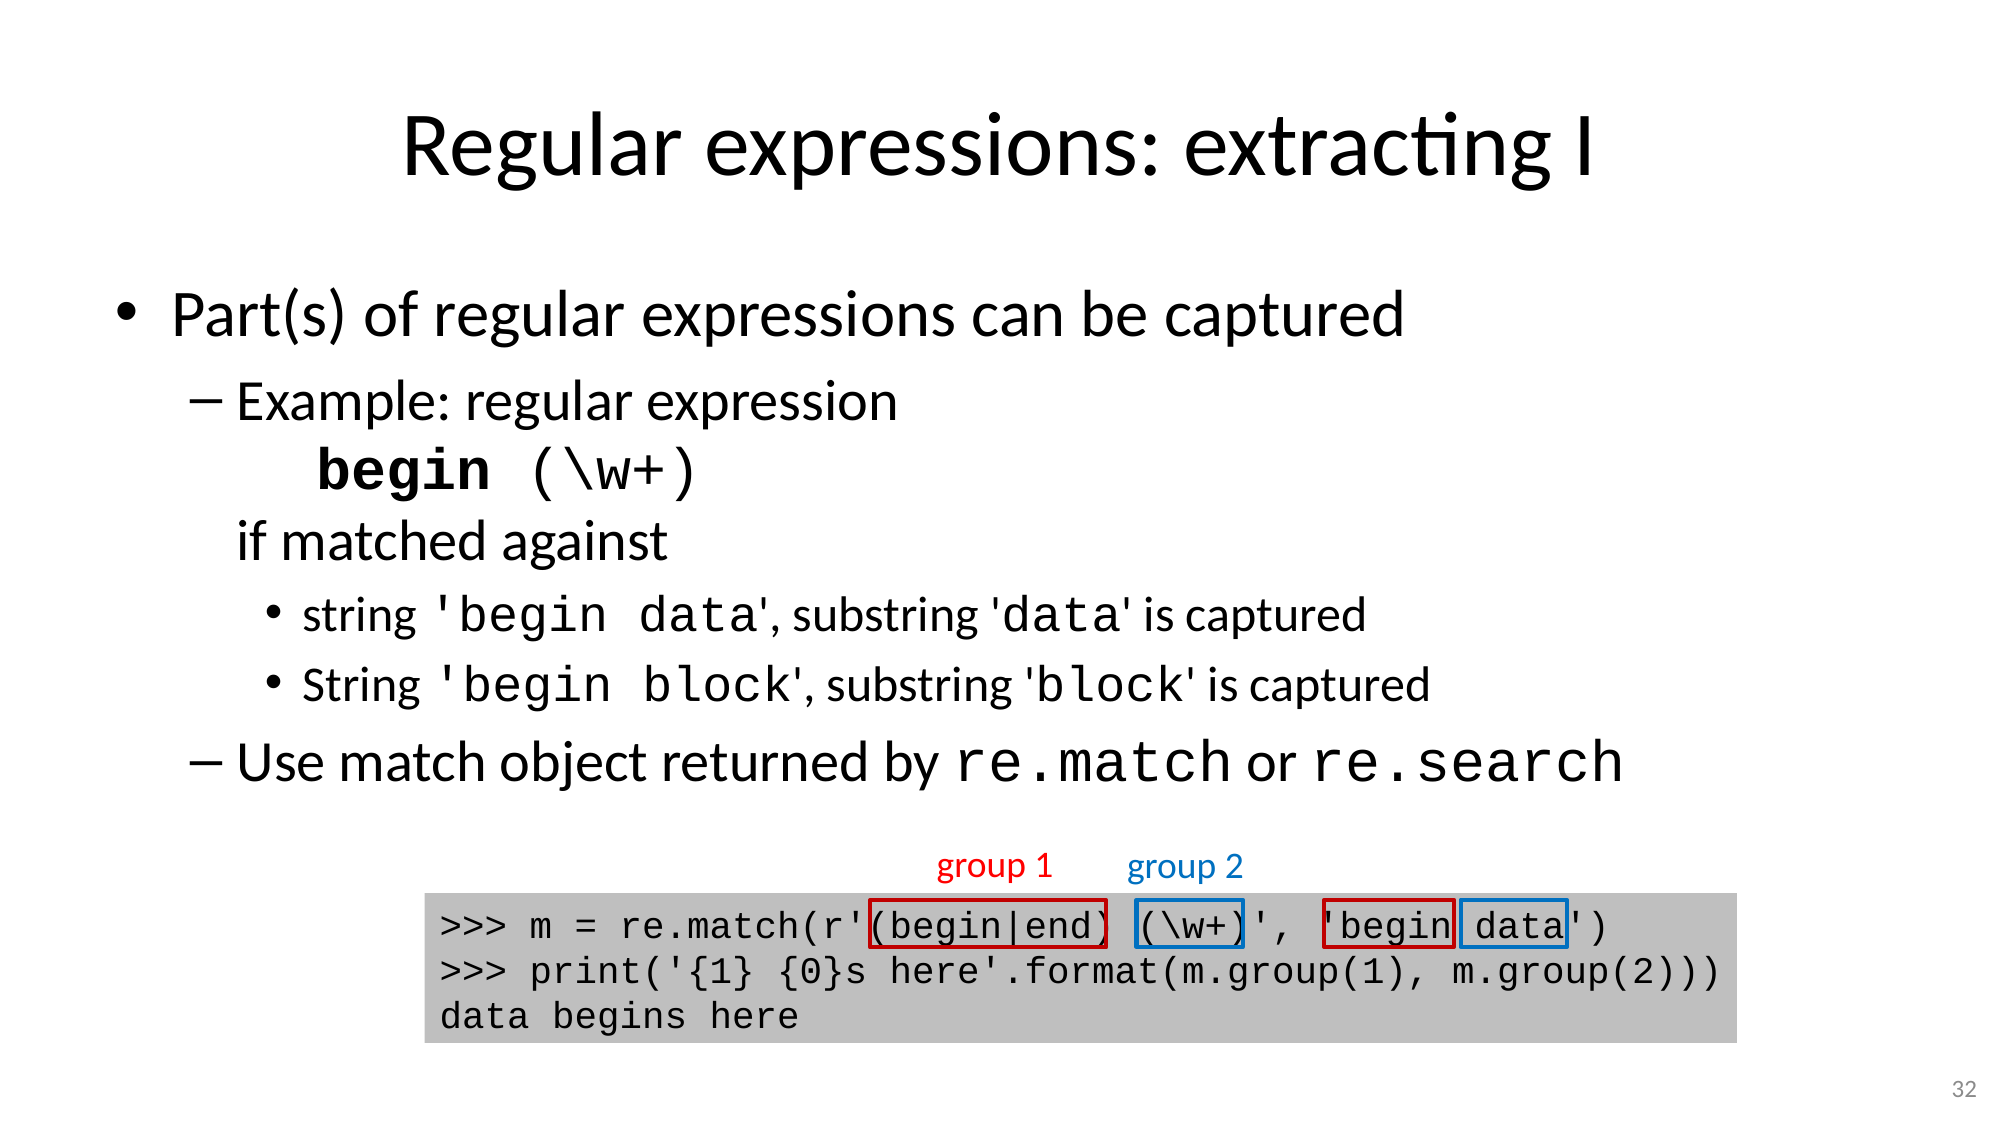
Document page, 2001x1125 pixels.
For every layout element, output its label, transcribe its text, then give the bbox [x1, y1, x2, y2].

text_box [869, 832, 1107, 948]
slide_number 32 [1525, 1057, 1993, 1118]
title Regular expressions: extracting I [99, 45, 1900, 233]
list Part(s) of regular expressions can be captured Example: regular expression begin (\w+) if matched against string 'begin data', substring 'data' is captured String 'begin block', substring 'block' is captured Use match object returned by re.match or re.search [99, 262, 1900, 1005]
text_box [1322, 898, 1456, 949]
text_box >>> m = re.match(r'(begin|end) (\w+)', 'begin data') >>> print('{1} {0}s here'.format(m.group(1), m.group(2))) data begins here [424, 893, 1737, 1043]
text_box [1459, 898, 1569, 949]
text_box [1111, 833, 1261, 948]
